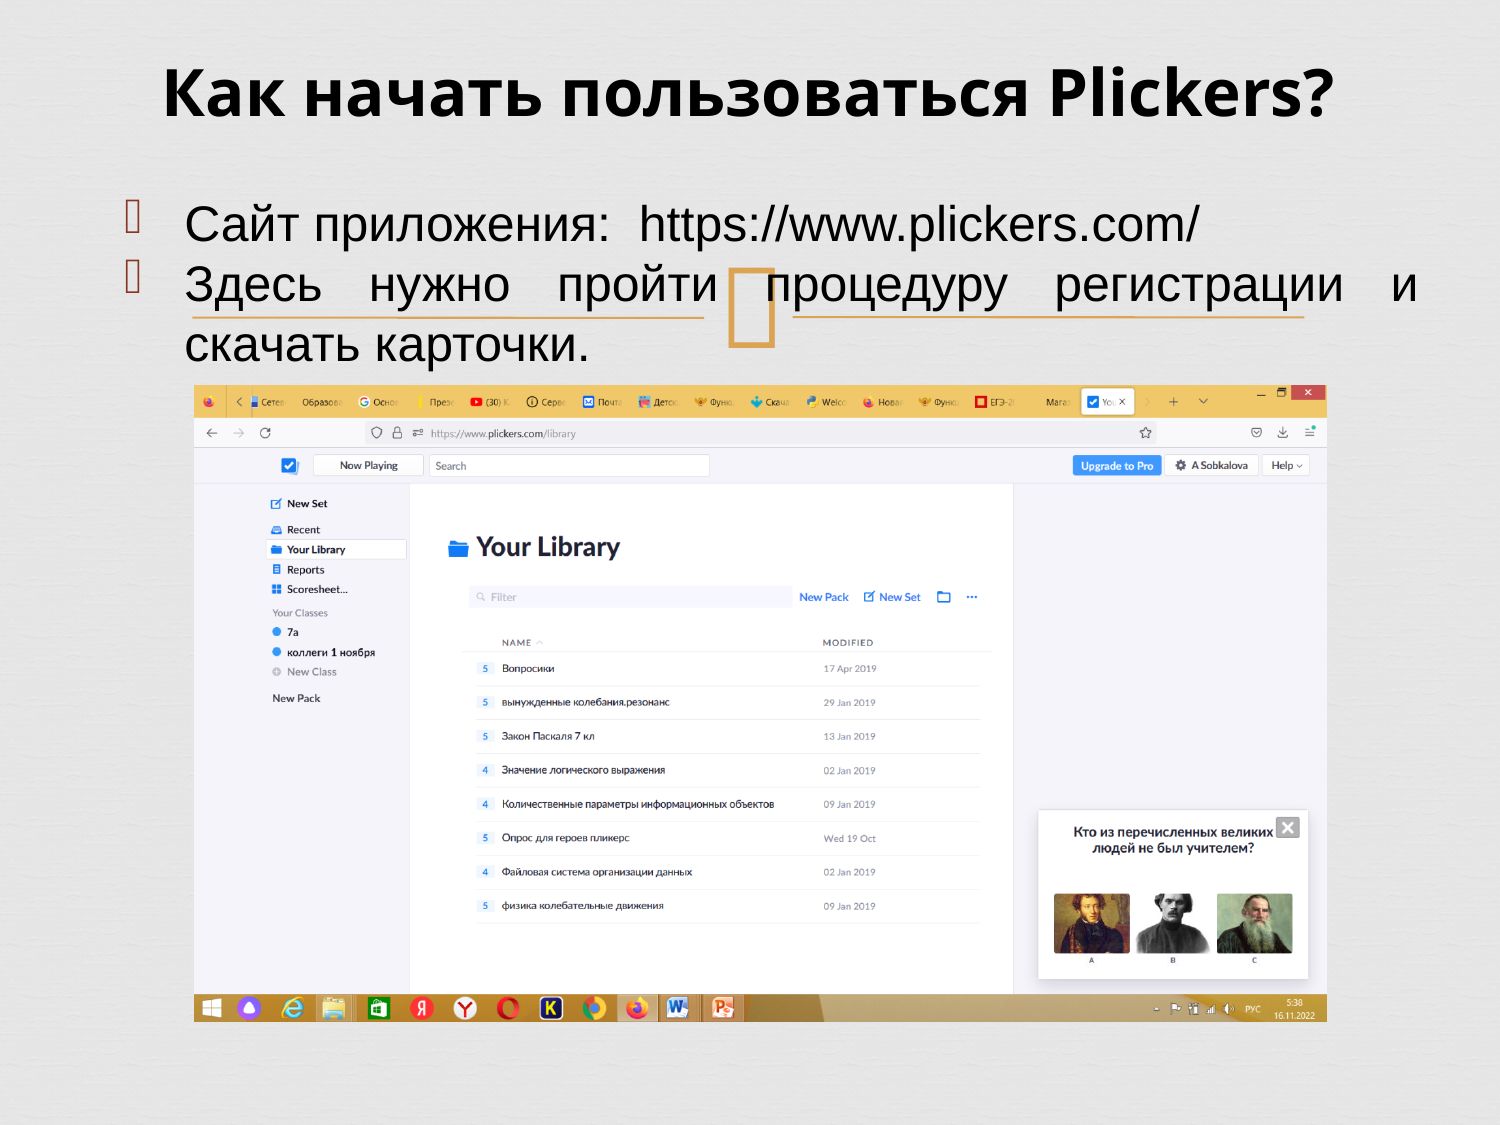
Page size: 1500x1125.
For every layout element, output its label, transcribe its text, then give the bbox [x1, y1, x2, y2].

list Сайт приложения: https://www.plickers.com/ Здесь нужно пройти процедуру регистрации и скачать карточки. [109, 184, 1434, 793]
picture [194, 384, 1328, 1023]
title Как начать пользоваться Plickers? [112, 42, 1385, 216]
